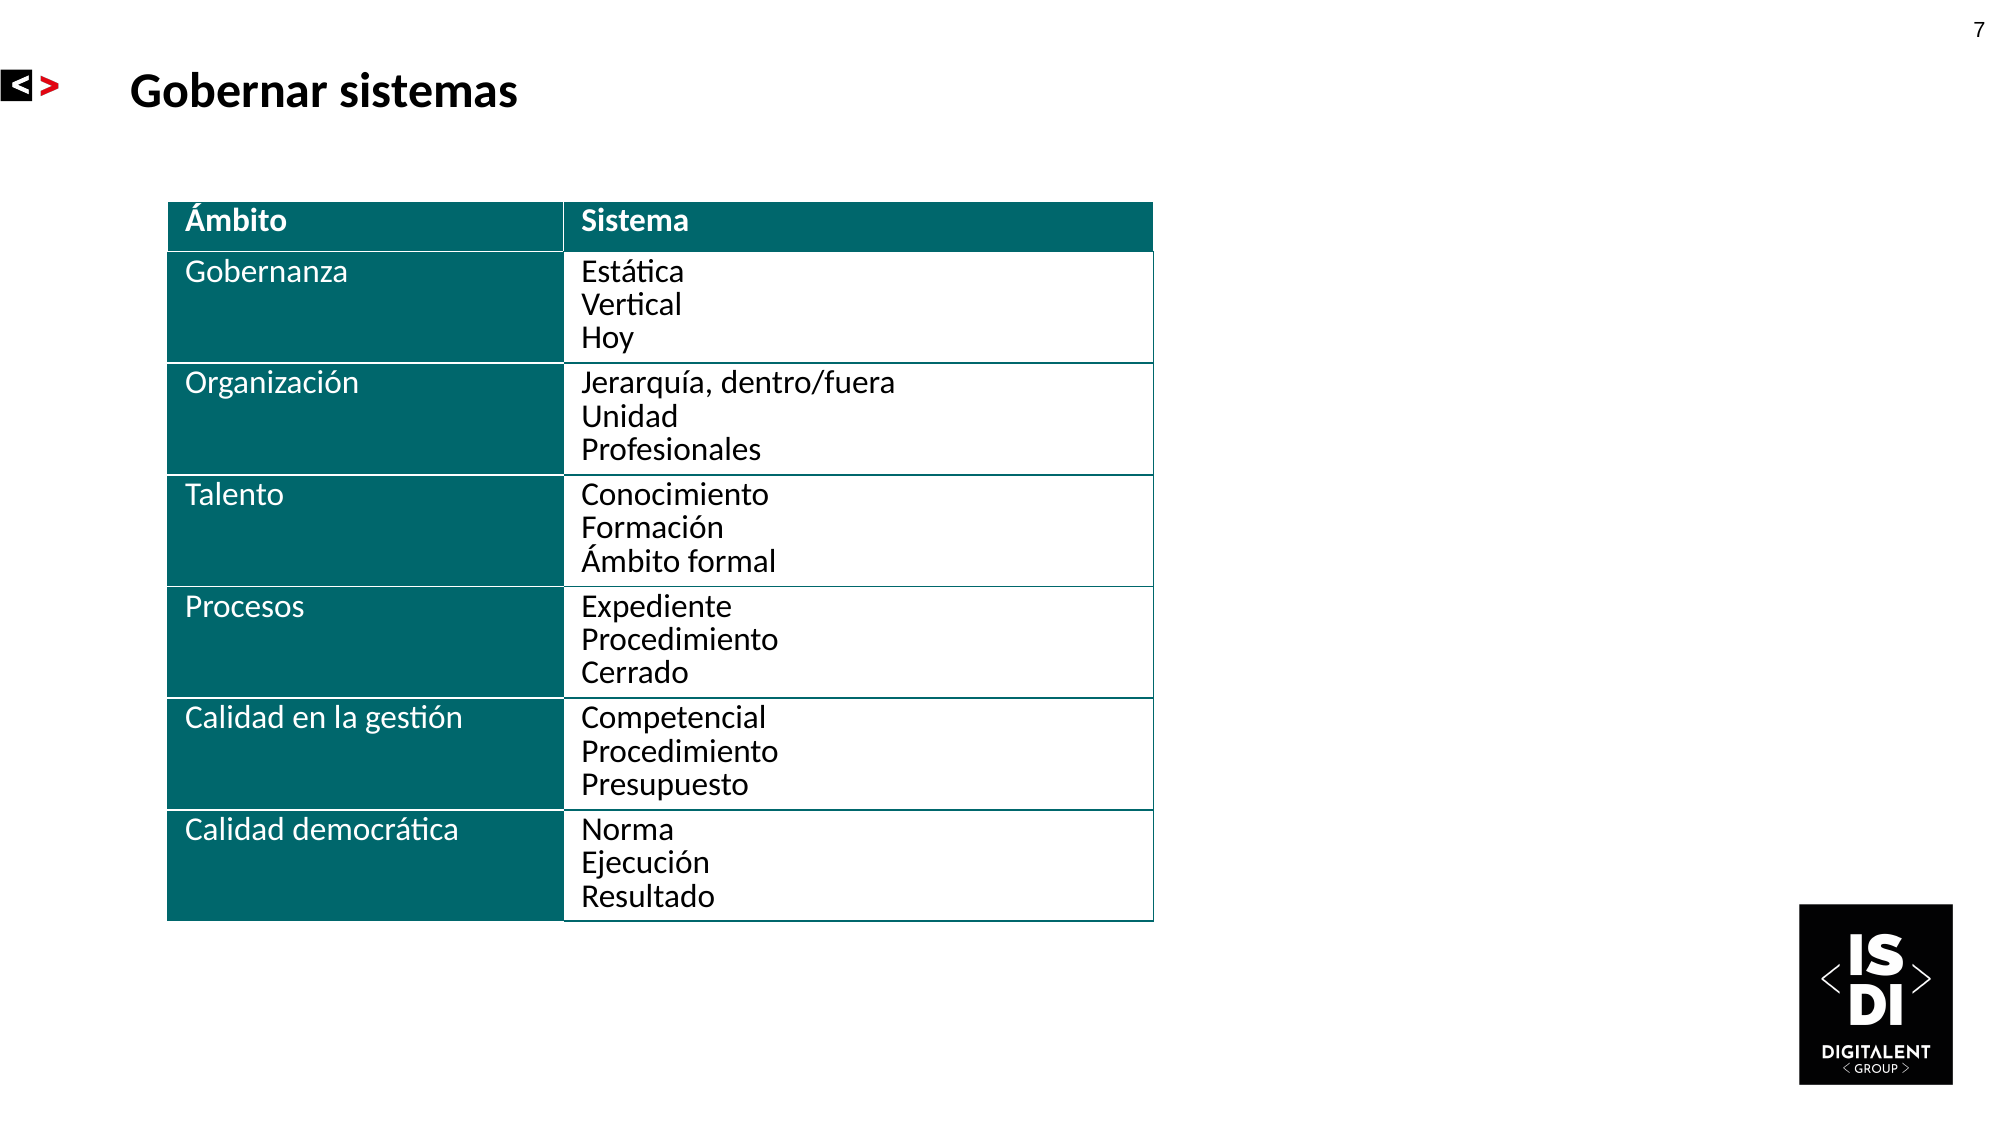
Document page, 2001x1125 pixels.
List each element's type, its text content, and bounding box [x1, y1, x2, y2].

table_cell Procesos [167, 587, 564, 697]
table_cell Talento [167, 476, 564, 586]
picture [1797, 902, 1955, 1087]
table_cell Conocimiento Formación Ámbito formal [564, 476, 1153, 586]
table_cell Jerarquía, dentro/fuera Unidad Profesionales [564, 364, 1153, 474]
table_cell Organización [167, 364, 564, 474]
picture [7, 73, 33, 100]
table_cell Estática Vertical Hoy [564, 252, 1153, 362]
table_cell Calidad en la gestión [167, 699, 564, 809]
table_cell Competencial Procedimiento Presupuesto [564, 699, 1153, 809]
table_cell Expediente Procedimiento Cerrado [564, 587, 1153, 697]
table_cell Norma Ejecución Resultado [564, 811, 1153, 920]
table_cell Gobernanza [167, 252, 564, 362]
picture [37, 74, 59, 99]
table_header Sistema [564, 202, 1153, 251]
table_cell Calidad democrática [167, 811, 564, 921]
title Gobernar sistemas [115, 37, 1888, 137]
table_header Ámbito [168, 202, 563, 251]
